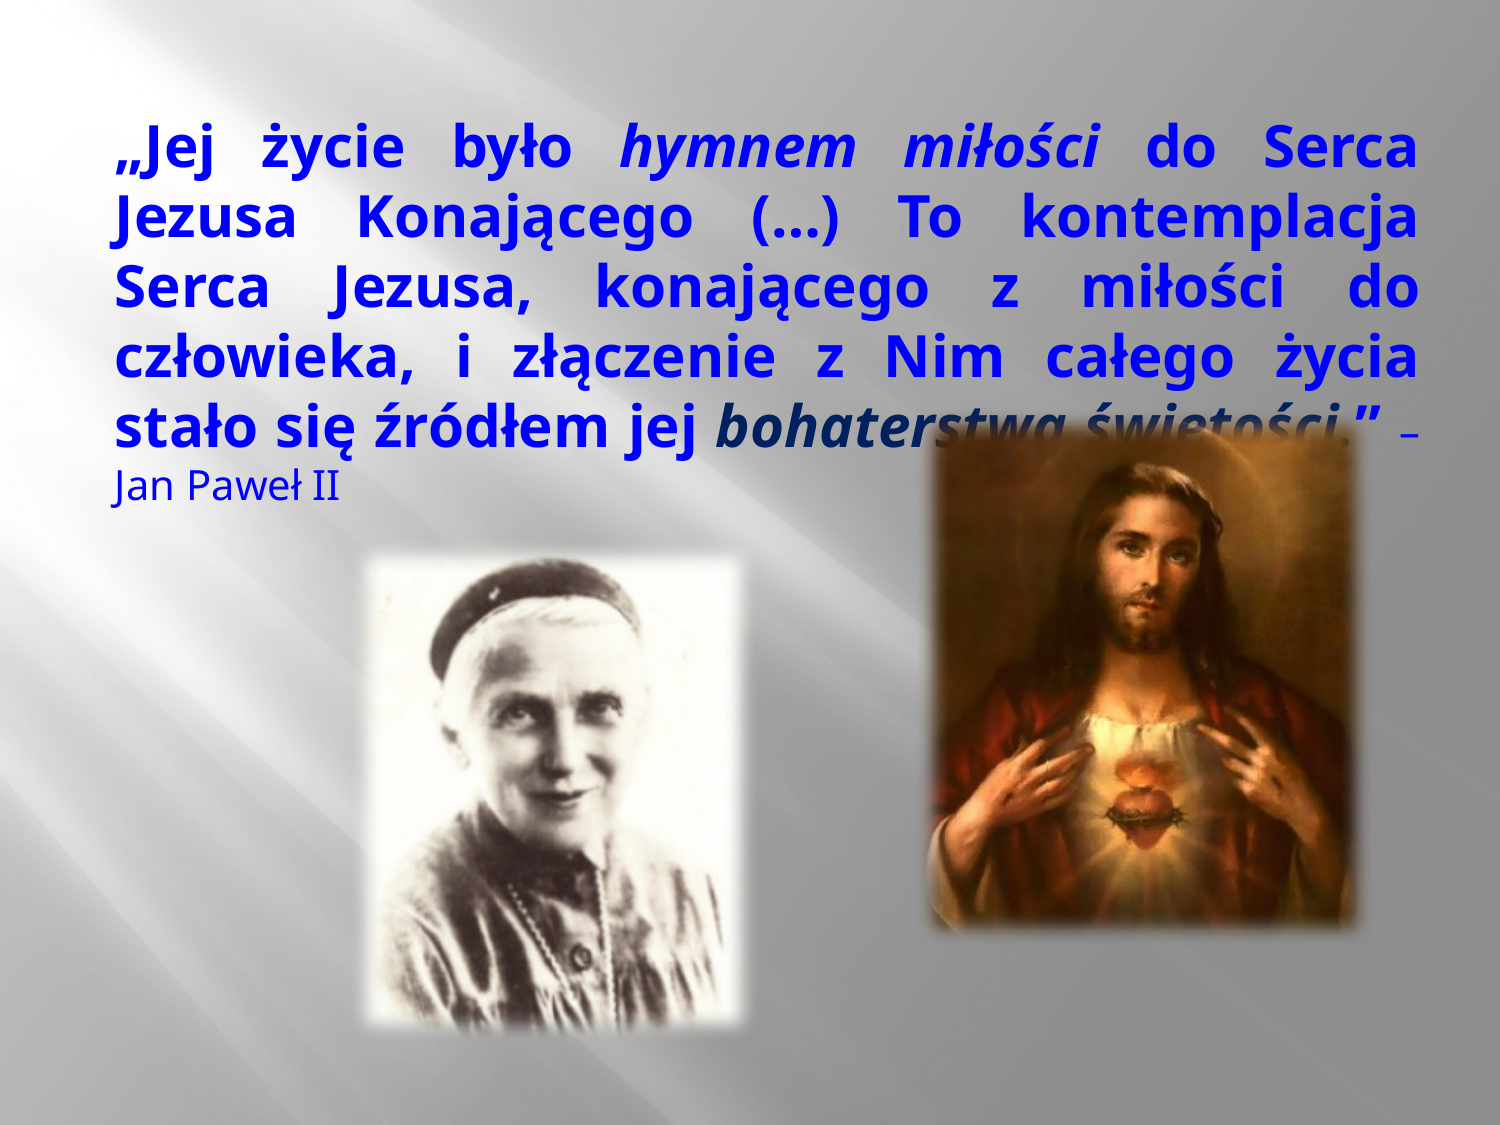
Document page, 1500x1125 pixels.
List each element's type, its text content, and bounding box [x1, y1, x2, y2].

text_box „Jej życie było hymnem miłości do Serca Jezusa Konającego (…) To kontemplacja Serca Jezusa, konającego z miłości do człowieka, i złączenie z Nim całego życia stało się źródłem jej bohaterstwa świętości.” – Jan Paweł II [100, 101, 1436, 517]
picture [348, 538, 760, 1042]
picture [915, 408, 1374, 946]
